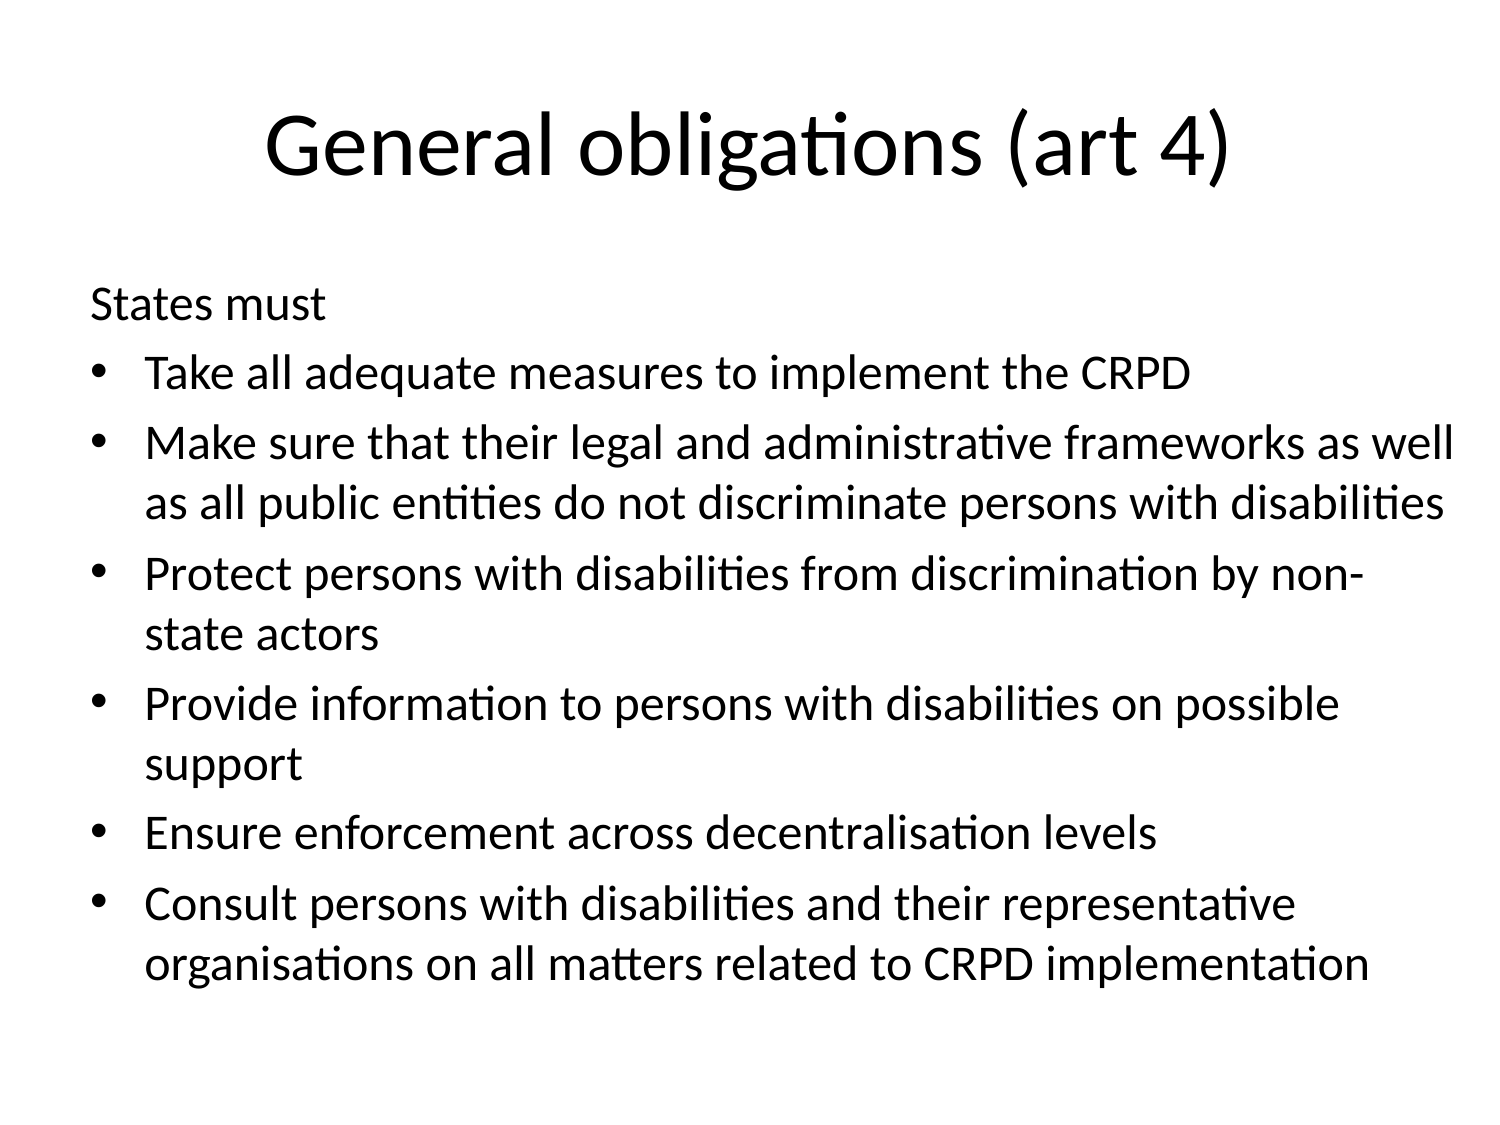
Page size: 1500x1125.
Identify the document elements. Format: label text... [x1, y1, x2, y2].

list States must Take all adequate measures to implement the CRPD Make sure that their legal and administrative frameworks as well as all public entities do not discriminate persons with disabilities Protect persons with disabilities from discrimination by non-state actors Provide information to persons with disabilities on possible support Ensure enforcement across decentralisation levels Consult persons with disabilities and their representative organisations on all matters related to CRPD implementation [75, 262, 1475, 1005]
title General obligations (art 4) [75, 45, 1425, 233]
